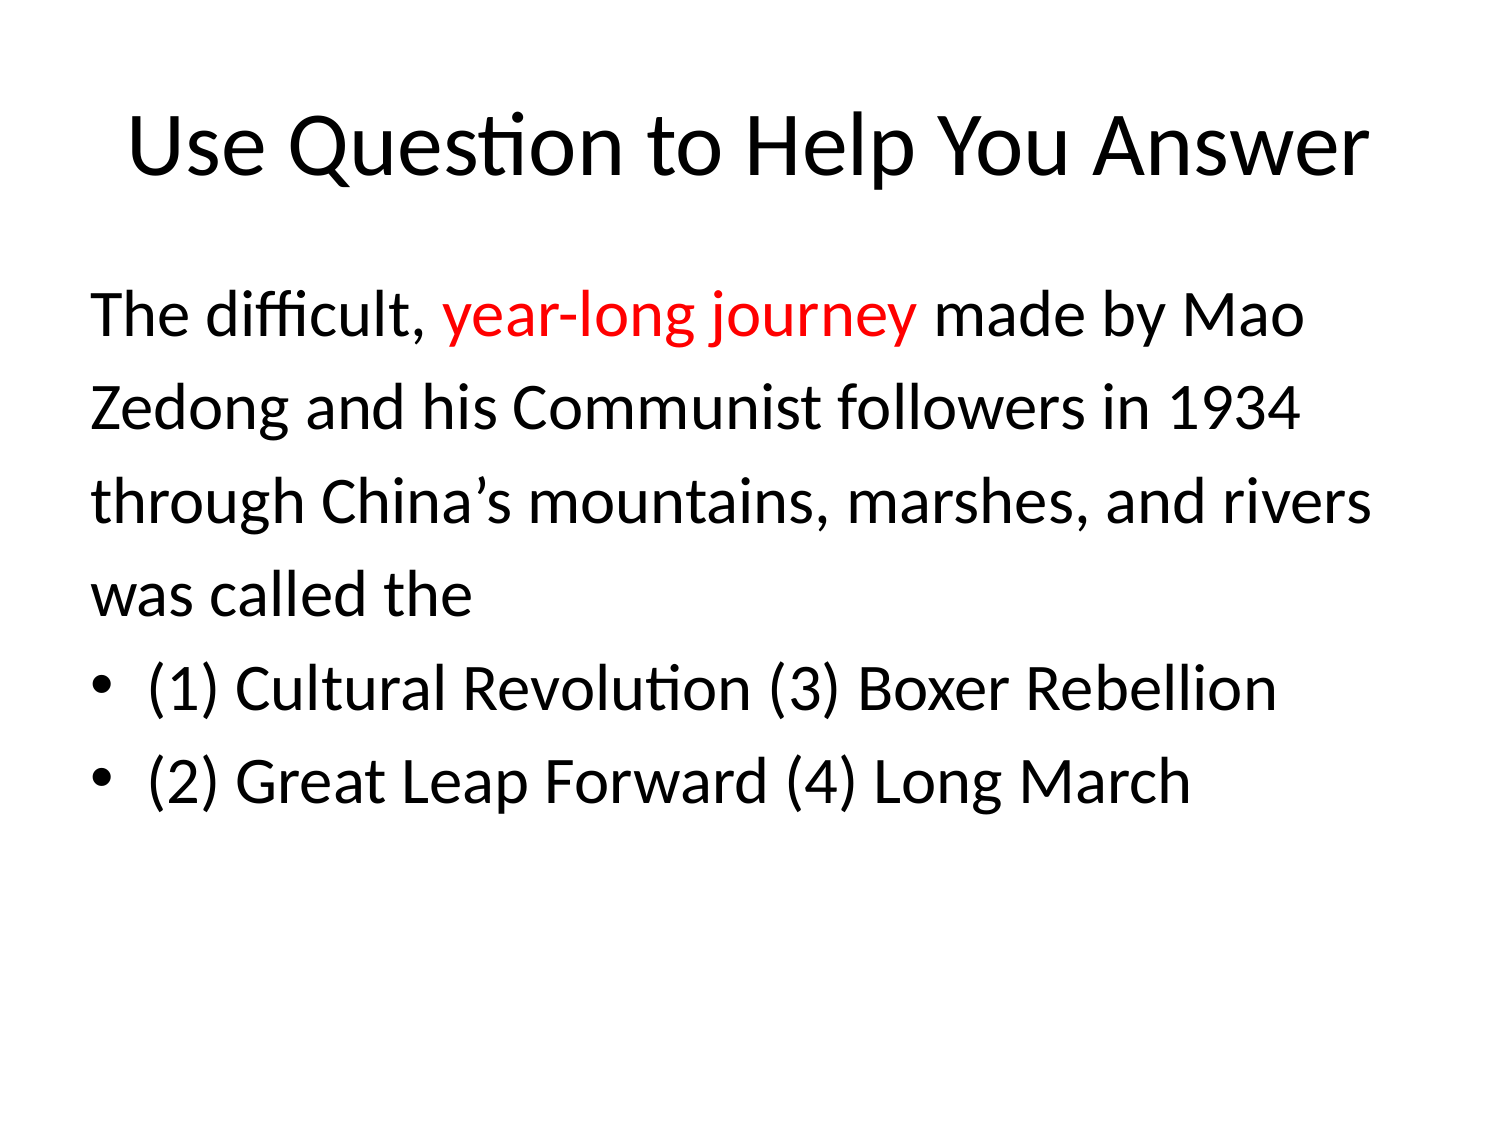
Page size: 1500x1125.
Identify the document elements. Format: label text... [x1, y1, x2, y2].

list The difficult, year-long journey made by Mao Zedong and his Communist followers in 1934 through China’s mountains, marshes, and rivers was called the (1) Cultural Revolution (3) Boxer Rebellion (2) Great Leap Forward (4) Long March [75, 262, 1425, 1005]
title Use Question to Help You Answer [75, 45, 1425, 233]
